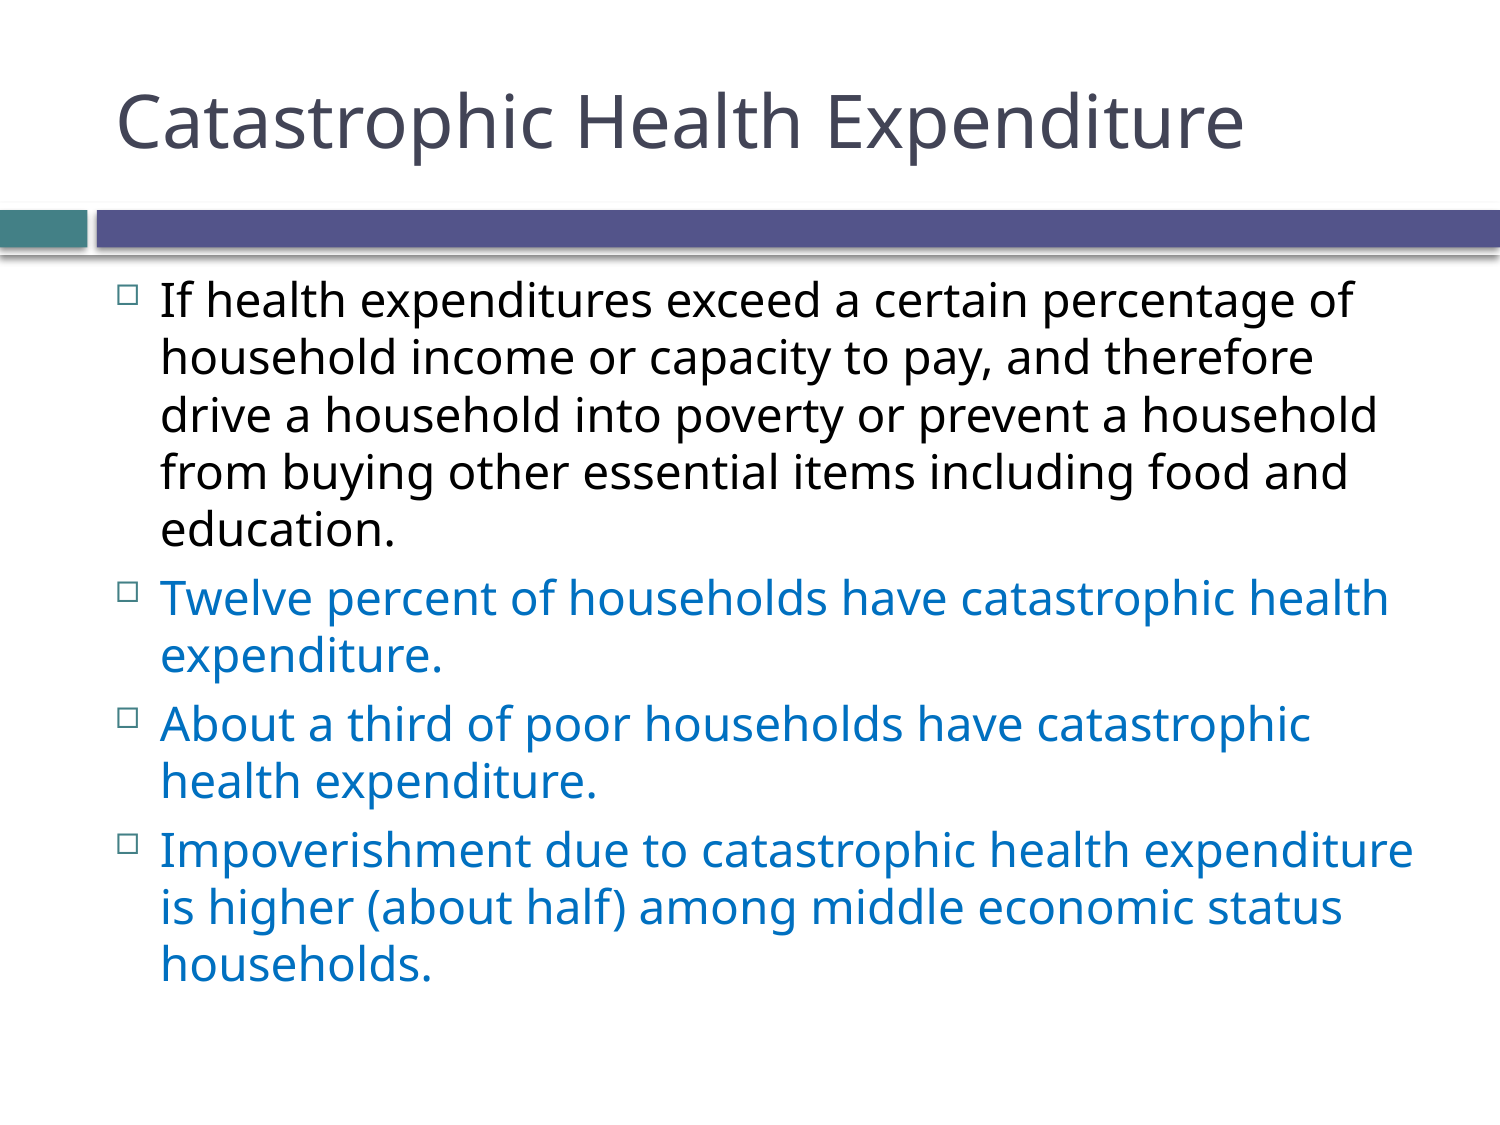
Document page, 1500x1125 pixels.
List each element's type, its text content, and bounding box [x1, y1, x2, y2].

title Catastrophic Health Expenditure [100, 37, 1438, 200]
list If health expenditures exceed a certain percentage of household income or capacity to pay, and therefore drive a household into poverty or prevent a household from buying other essential items including food and education. Twelve percent of households have catastrophic health expenditure. About a third of poor households have catastrophic health expenditure. Impoverishment due to catastrophic health expenditure is higher (about half) among middle economic status households. [100, 262, 1438, 1000]
